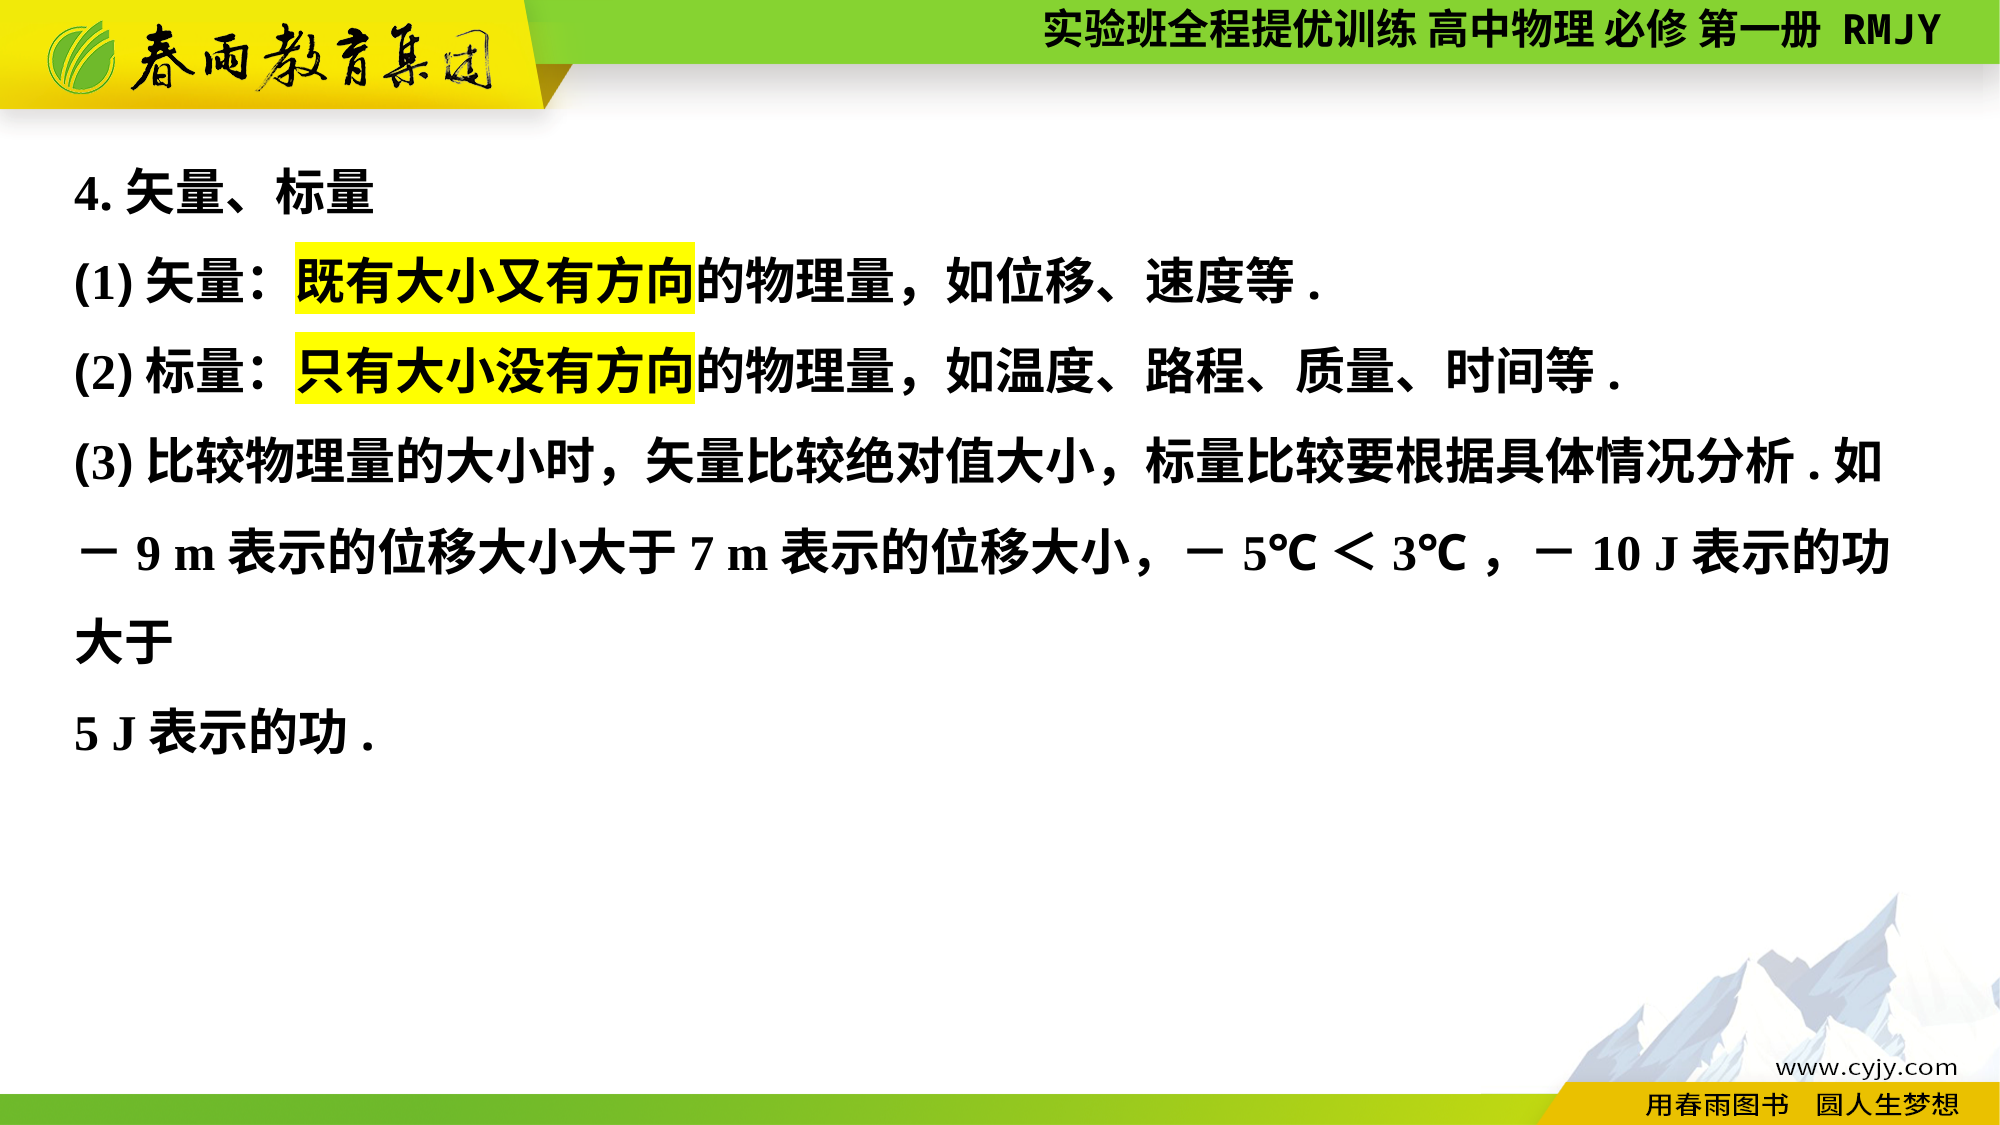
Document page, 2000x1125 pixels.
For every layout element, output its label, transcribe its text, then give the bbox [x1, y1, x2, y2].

picture [0, 0, 2000, 1125]
list 4.矢量、标量 (1)矢量：既有大小又有方向的物理量，如位移、速度等. (2)标量：只有大小没有方向的物理量，如温度、路程、质量、时间等. (3)比较物理量的大小时，矢量比较绝对值大小，标量比较要根据具体情况分析.如－9 m表示的位移大小大于7 m表示的位移大小，－5℃＜3℃，－10 J表示的功大于 5 J表示的功. [59, 122, 1944, 683]
